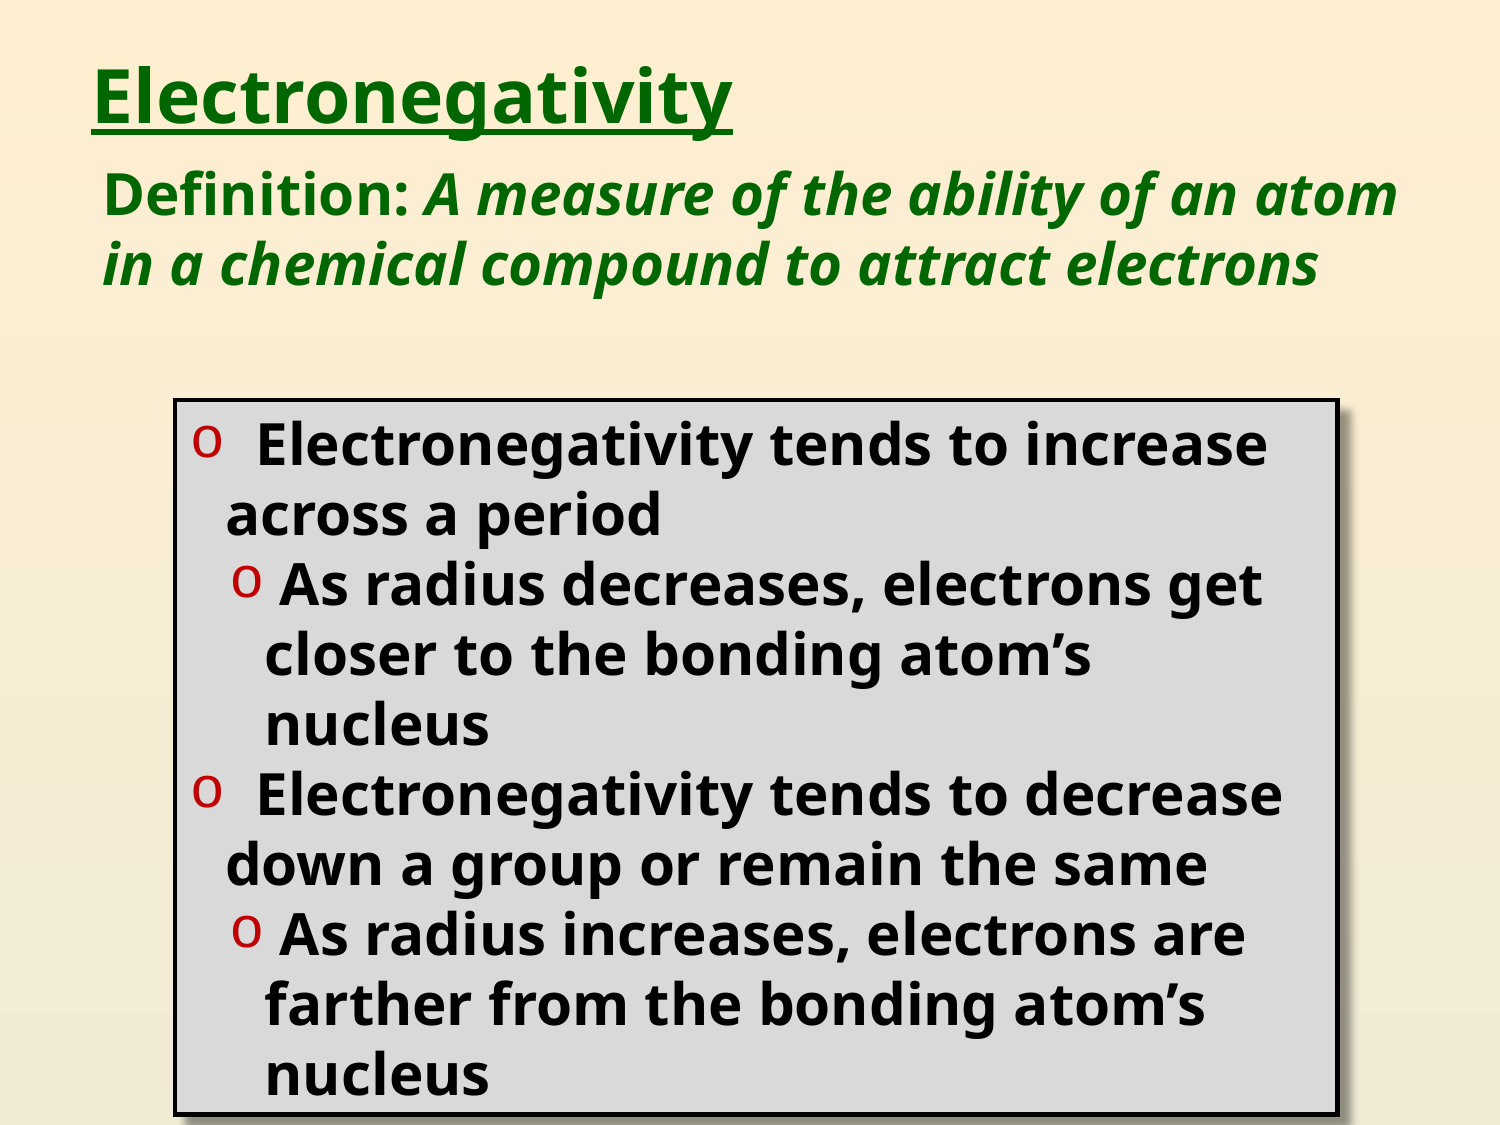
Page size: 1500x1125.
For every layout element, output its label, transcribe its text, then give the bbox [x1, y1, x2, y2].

text_box Definition: A measure of the ability of an atom in a chemical compound to attract electrons [87, 149, 1475, 305]
text_box Electronegativity tends to increase across a period As radius decreases, electrons get closer to the bonding atom’s nucleus Electronegativity tends to decrease down a group or remain the same As radius increases, electrons are farther from the bonding atom’s nucleus [174, 399, 1338, 1115]
title Electronegativity [62, 49, 763, 138]
